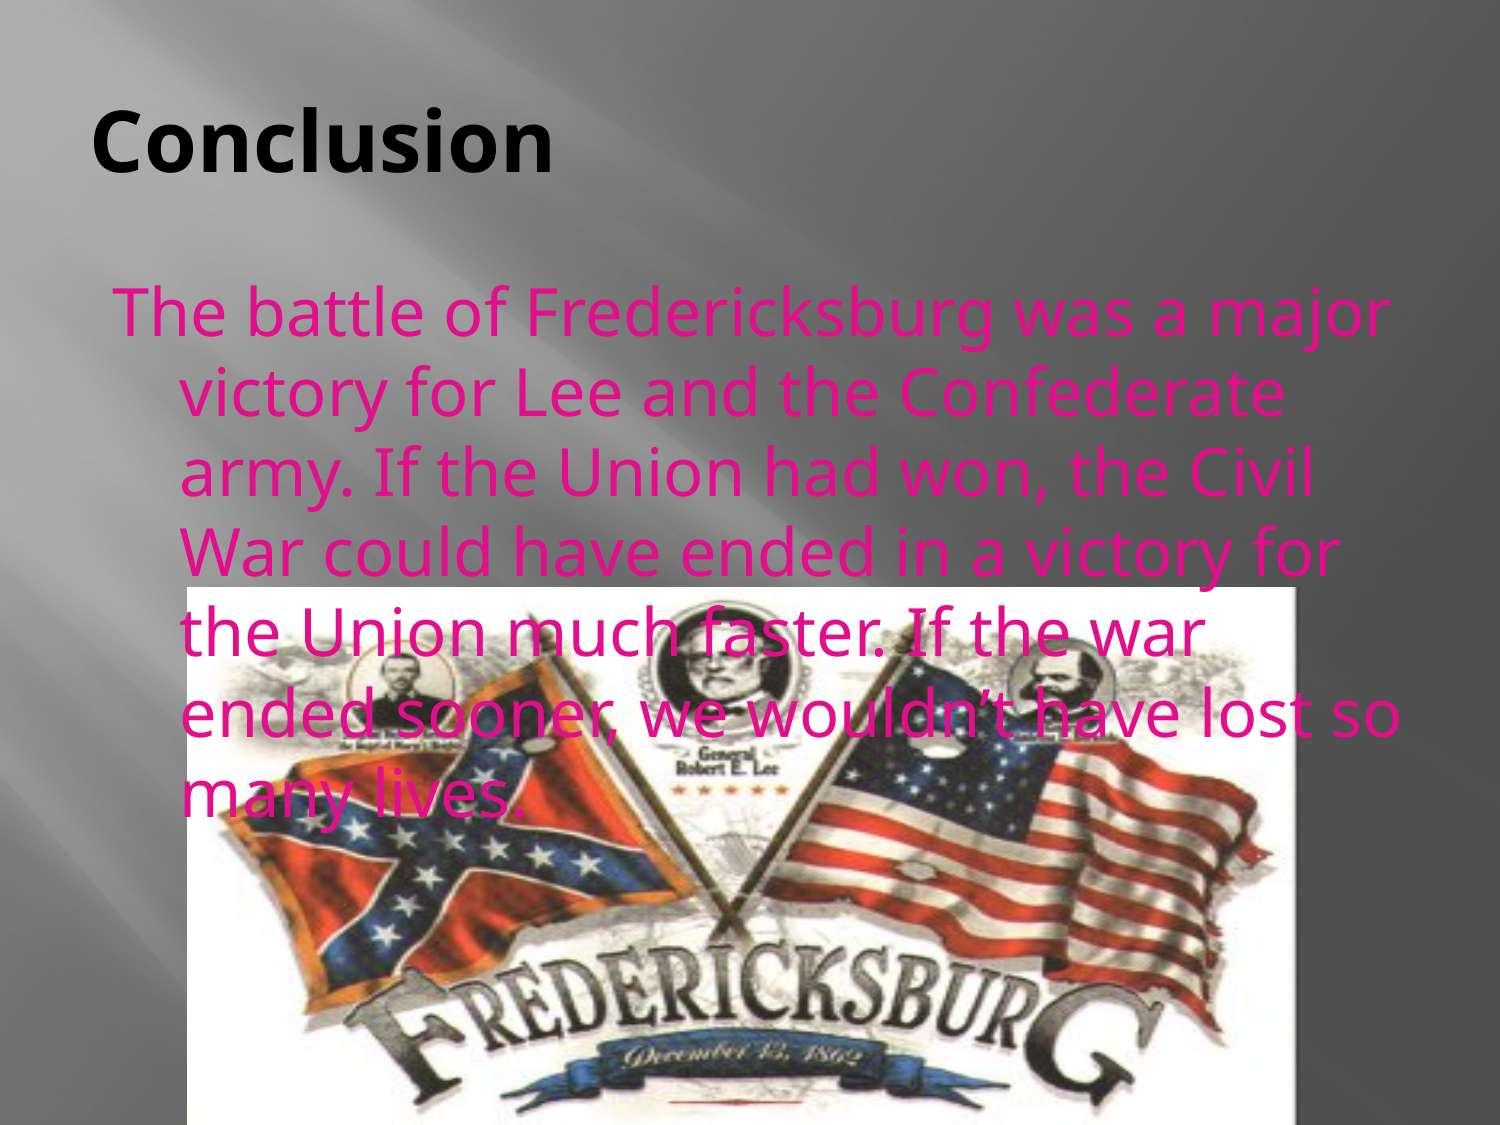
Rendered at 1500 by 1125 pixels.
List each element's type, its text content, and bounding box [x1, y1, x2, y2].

list The battle of Fredericksburg was a major victory for Lee and the Confederate army. If the Union had won, the Civil War could have ended in a victory for the Union much faster. If the war ended sooner, we wouldn’t have lost so many lives. [75, 262, 1425, 1035]
picture [187, 587, 1301, 1125]
title Conclusion [75, 45, 1425, 233]
